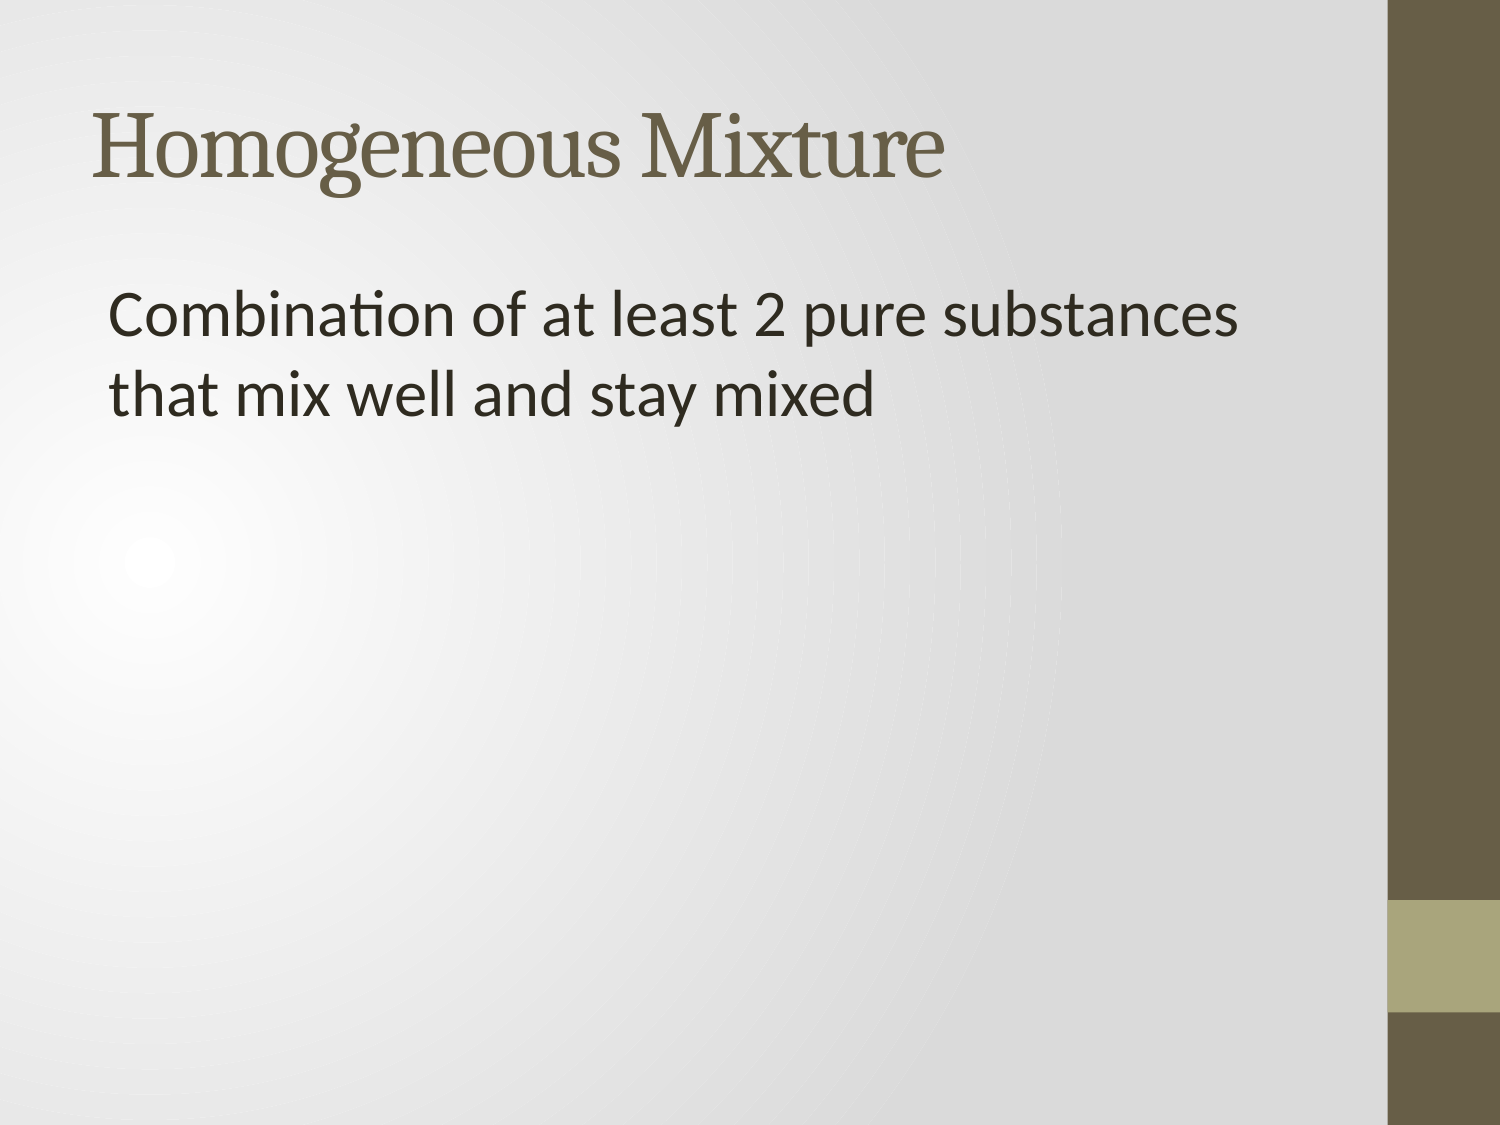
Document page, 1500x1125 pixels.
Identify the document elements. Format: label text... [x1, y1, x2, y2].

list Combination of at least 2 pure substances that mix well and stay mixed [75, 262, 1325, 1050]
title Homogeneous Mixture [75, 45, 1325, 233]
